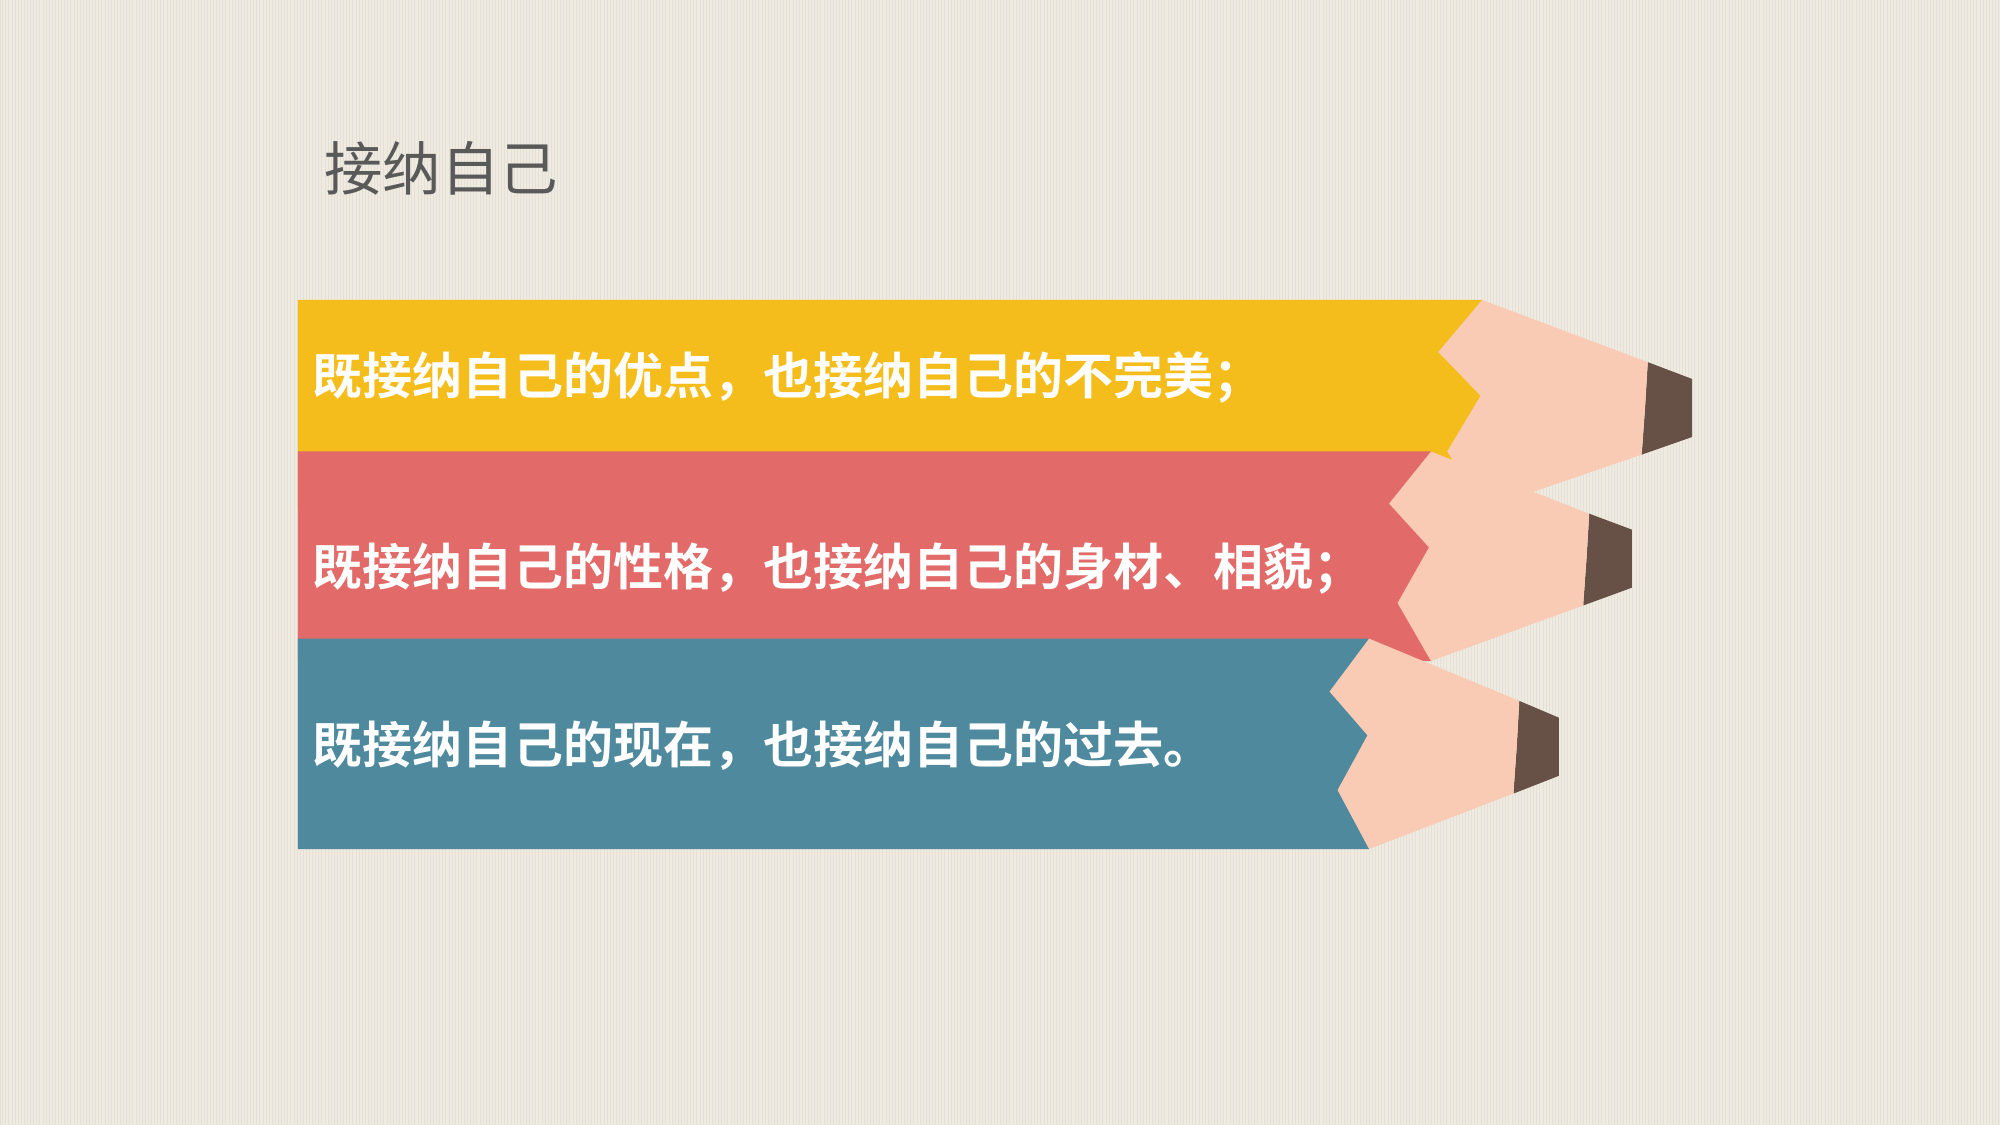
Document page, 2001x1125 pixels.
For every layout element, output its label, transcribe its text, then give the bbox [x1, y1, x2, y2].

text_box [244, 280, 1646, 477]
text_box 接纳自己 [310, 102, 594, 242]
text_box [297, 299, 1693, 510]
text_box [297, 451, 1632, 662]
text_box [297, 638, 1559, 850]
